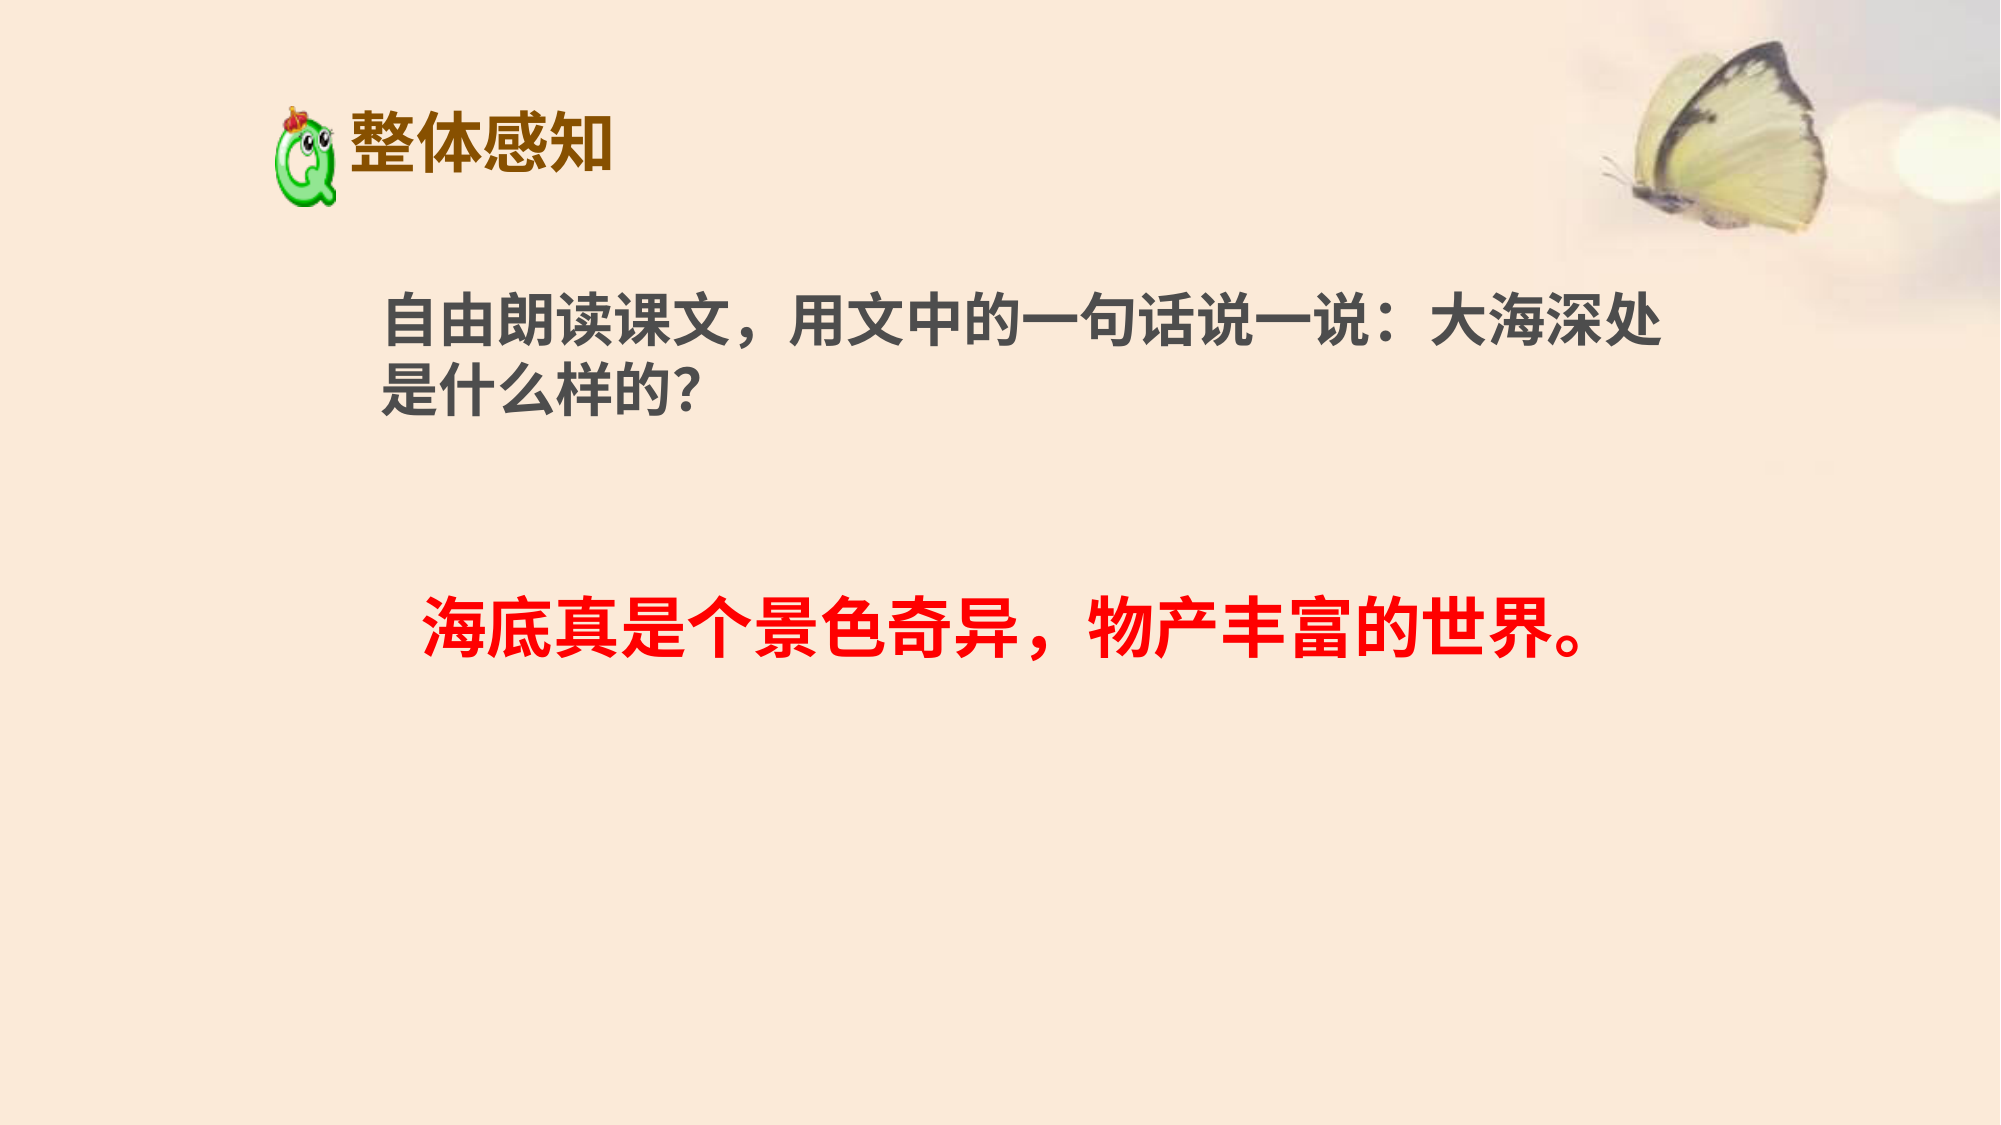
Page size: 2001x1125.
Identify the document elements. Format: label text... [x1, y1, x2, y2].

picture [0, 0, 2000, 1125]
text_box 海底真是个景色奇异，物产丰富的世界。 [405, 578, 1637, 673]
text_box 整体感知 [338, 95, 691, 187]
text_box 自由朗读课文，用文中的一句话说一说：大海深处是什么样的？ [366, 275, 1714, 431]
